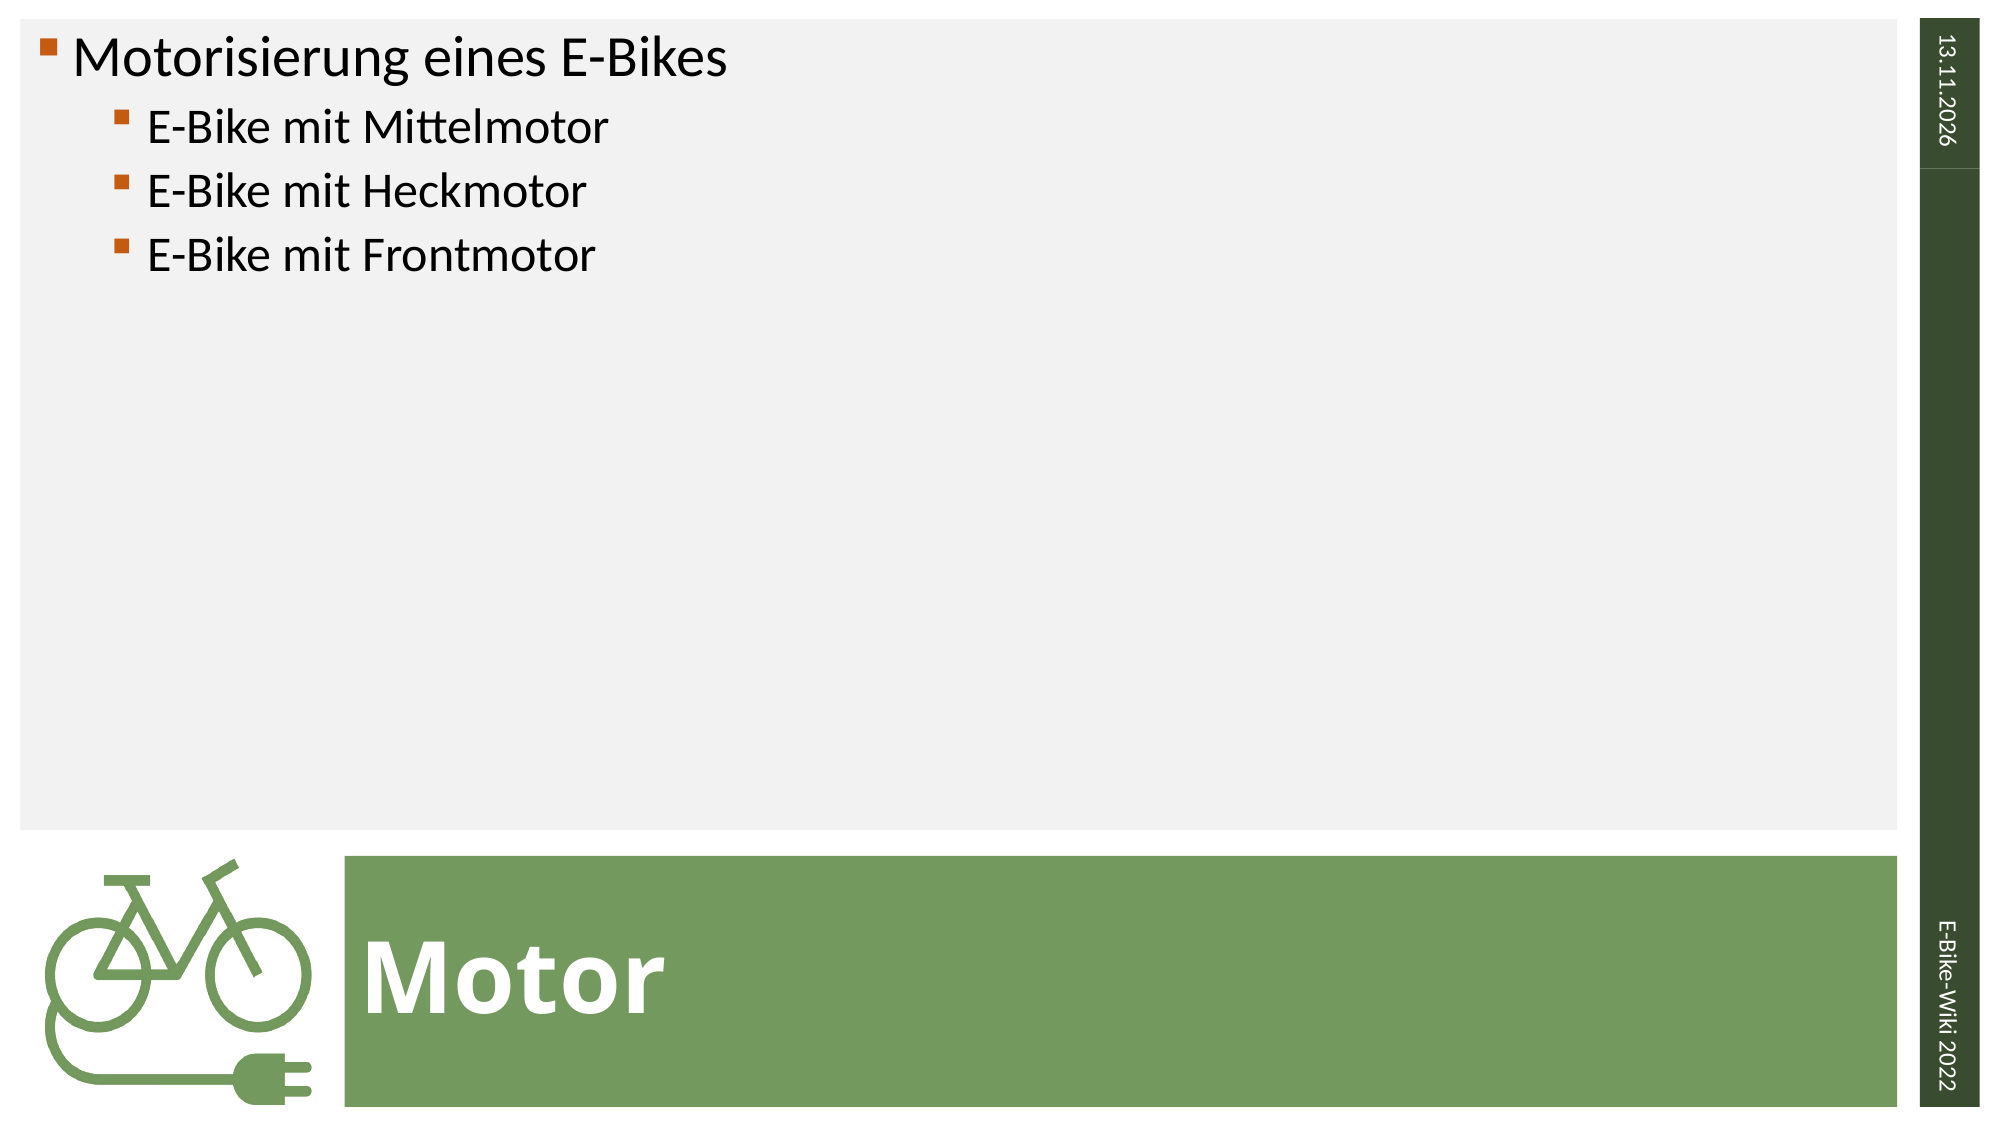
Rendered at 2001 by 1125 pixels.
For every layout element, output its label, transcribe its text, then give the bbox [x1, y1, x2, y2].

footer E-Bike-Wiki 2022 [1919, 168, 1980, 1107]
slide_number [1919, 18, 1980, 168]
list Motorisierung eines E-Bikes E-Bike mit Mittelmotor E-Bike mit Heckmotor E-Bike mit Frontmotor [20, 19, 1898, 831]
picture [22, 831, 334, 1125]
title Motor [344, 855, 1898, 1107]
